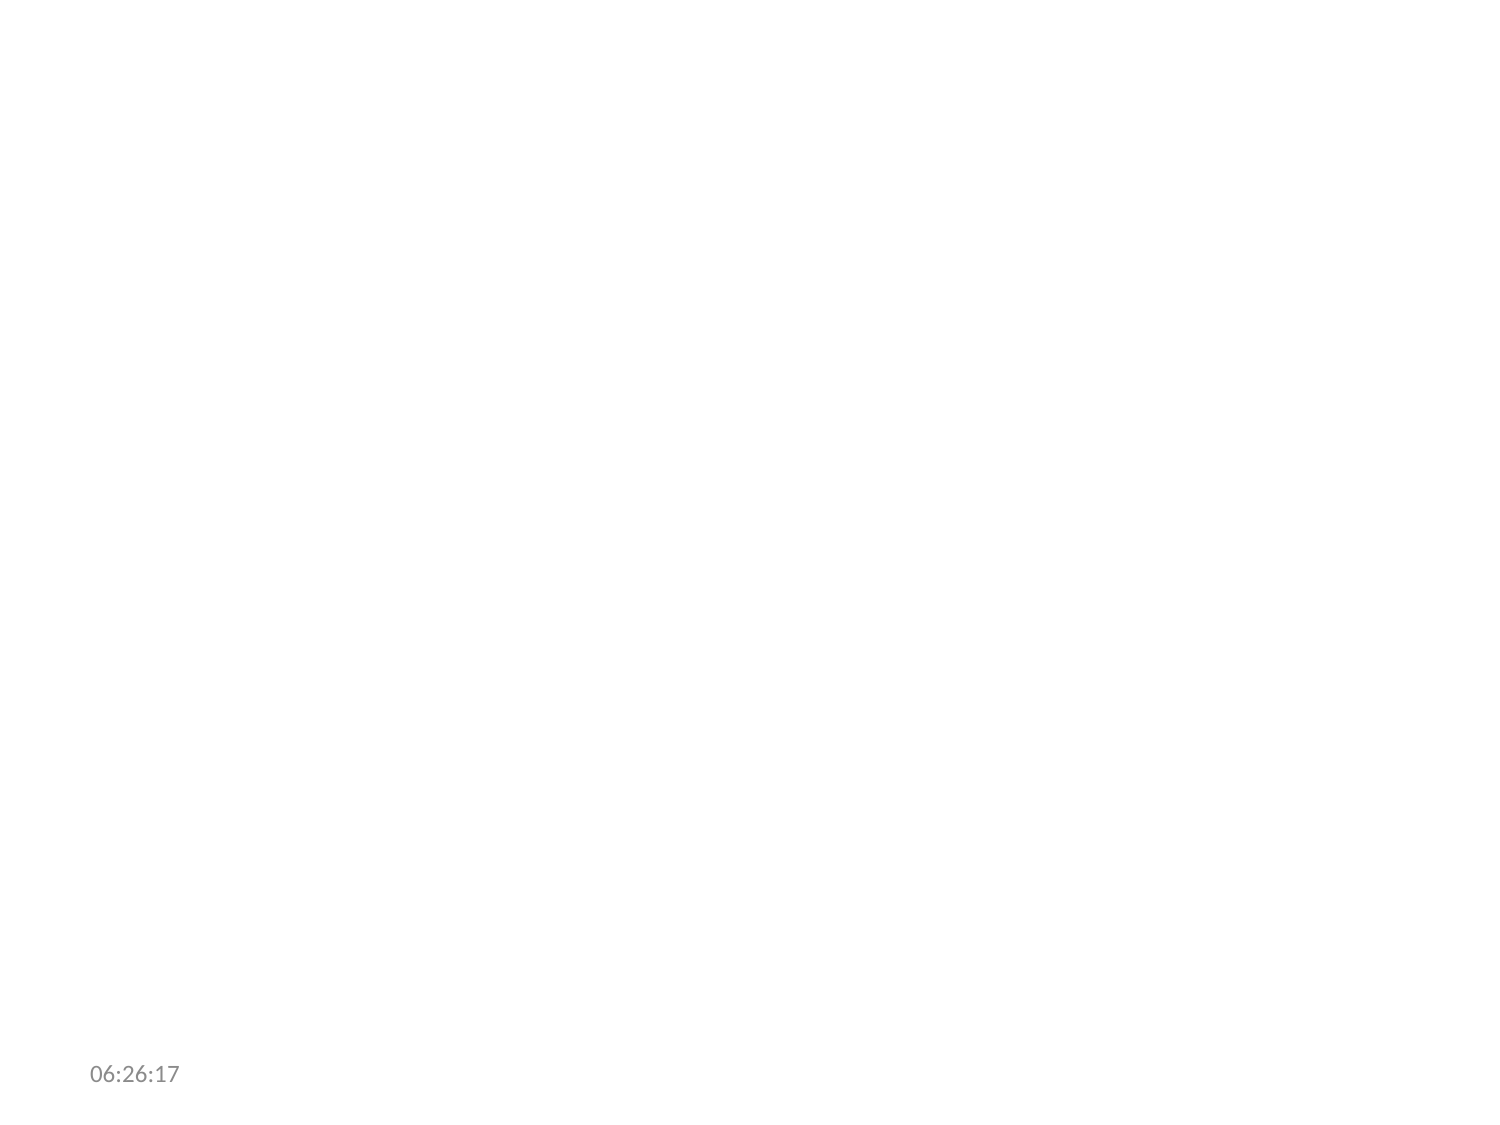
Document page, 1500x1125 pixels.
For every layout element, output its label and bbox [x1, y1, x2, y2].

slide_number [75, 1042, 425, 1103]
